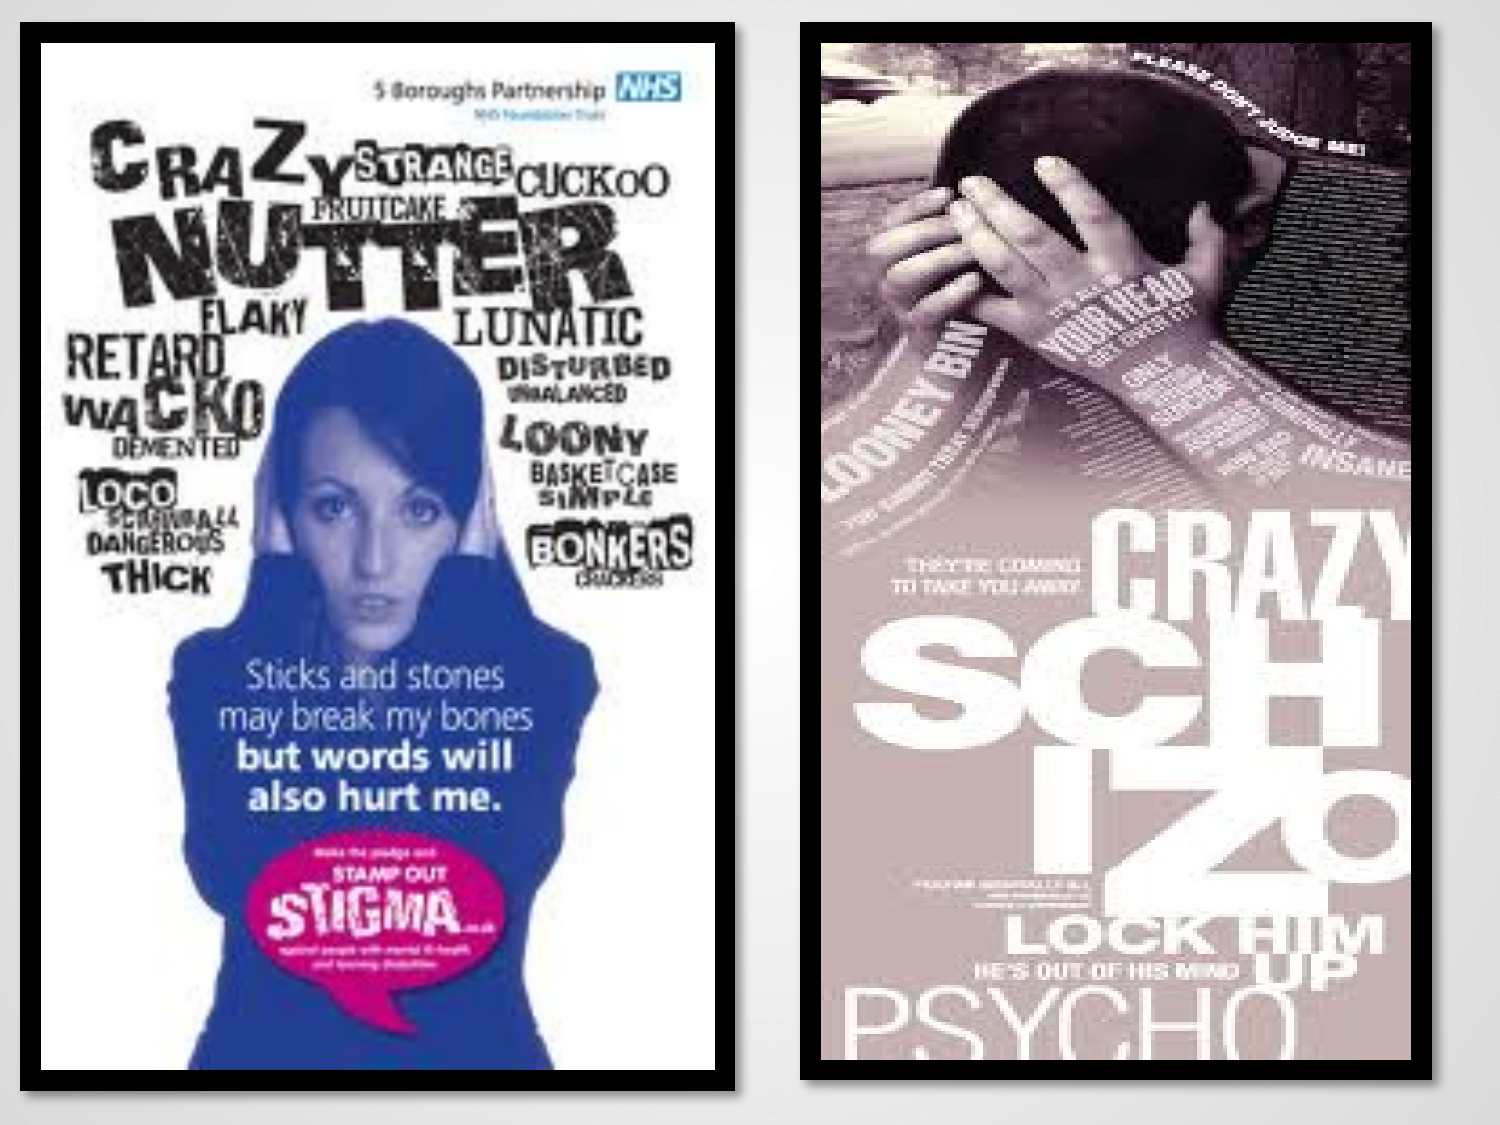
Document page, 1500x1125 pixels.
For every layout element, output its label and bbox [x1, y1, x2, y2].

picture [820, 42, 1412, 1060]
list [41, 42, 715, 1071]
